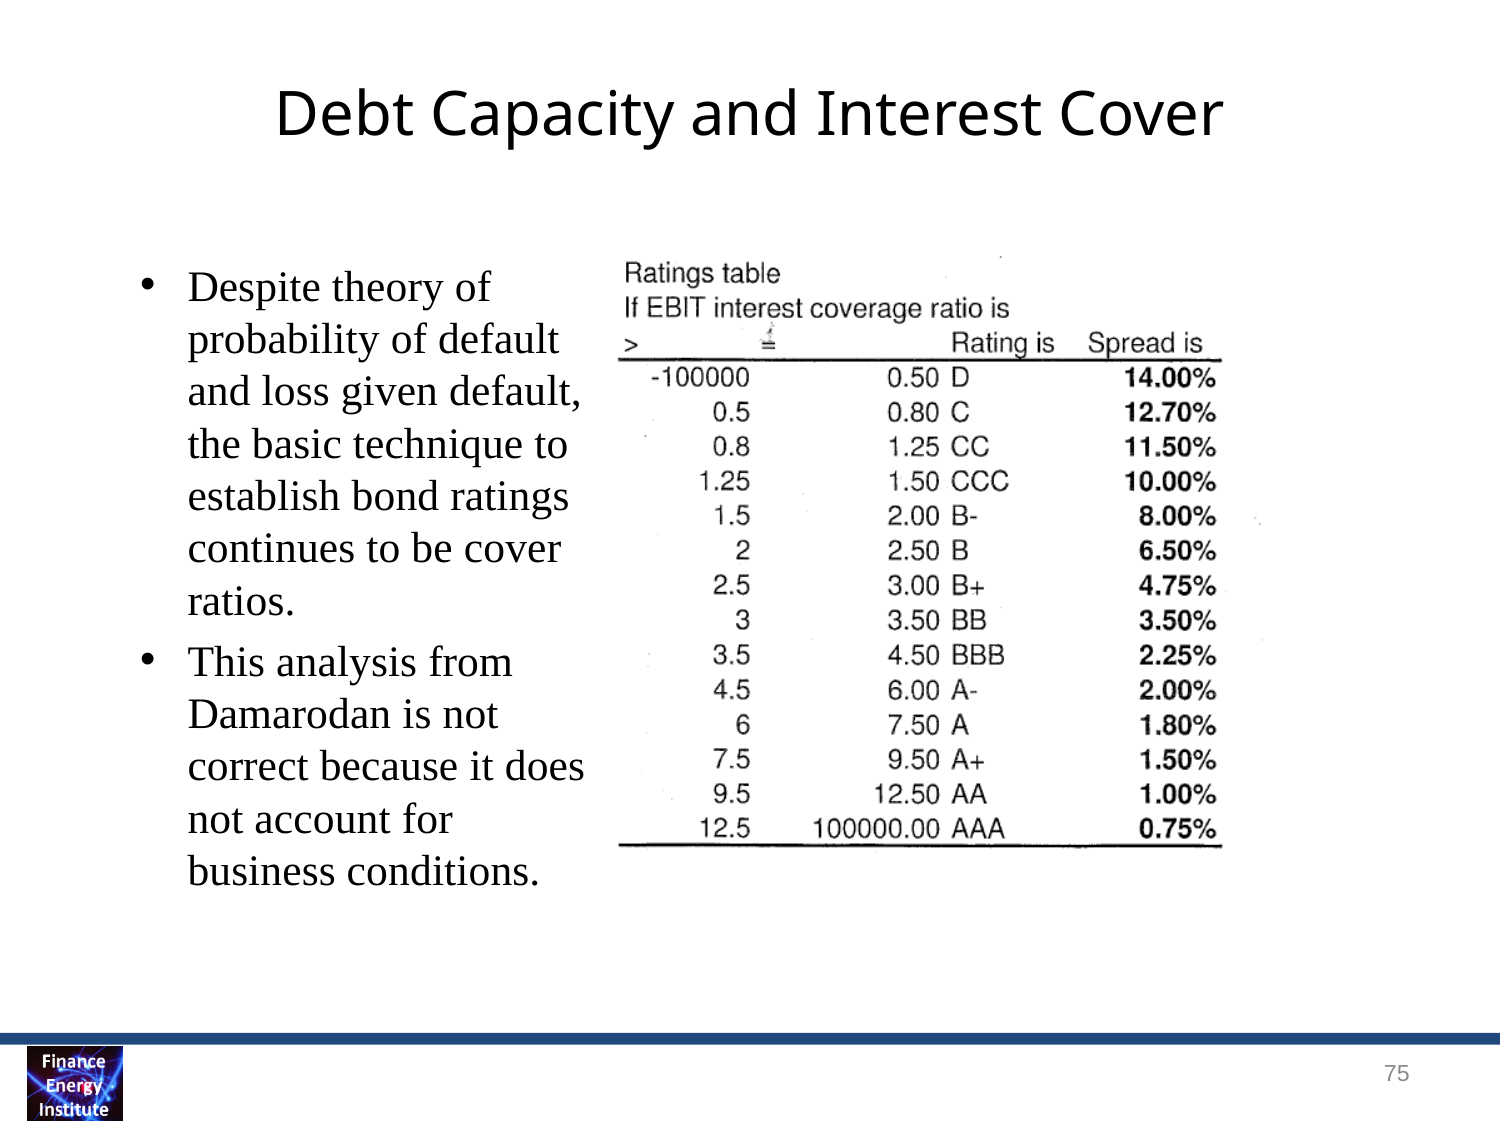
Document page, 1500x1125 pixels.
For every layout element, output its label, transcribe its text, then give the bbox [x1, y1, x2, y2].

picture [27, 1046, 123, 1121]
title Debt Capacity and Interest Cover [70, 56, 1430, 164]
list Despite theory of probability of default and loss given default, the basic technique to establish bond ratings continues to be cover ratios. This analysis from Damarodan is not correct because it does not account for business conditions. [125, 249, 615, 916]
slide_number 75 [1074, 1042, 1425, 1103]
picture [599, 249, 1268, 880]
